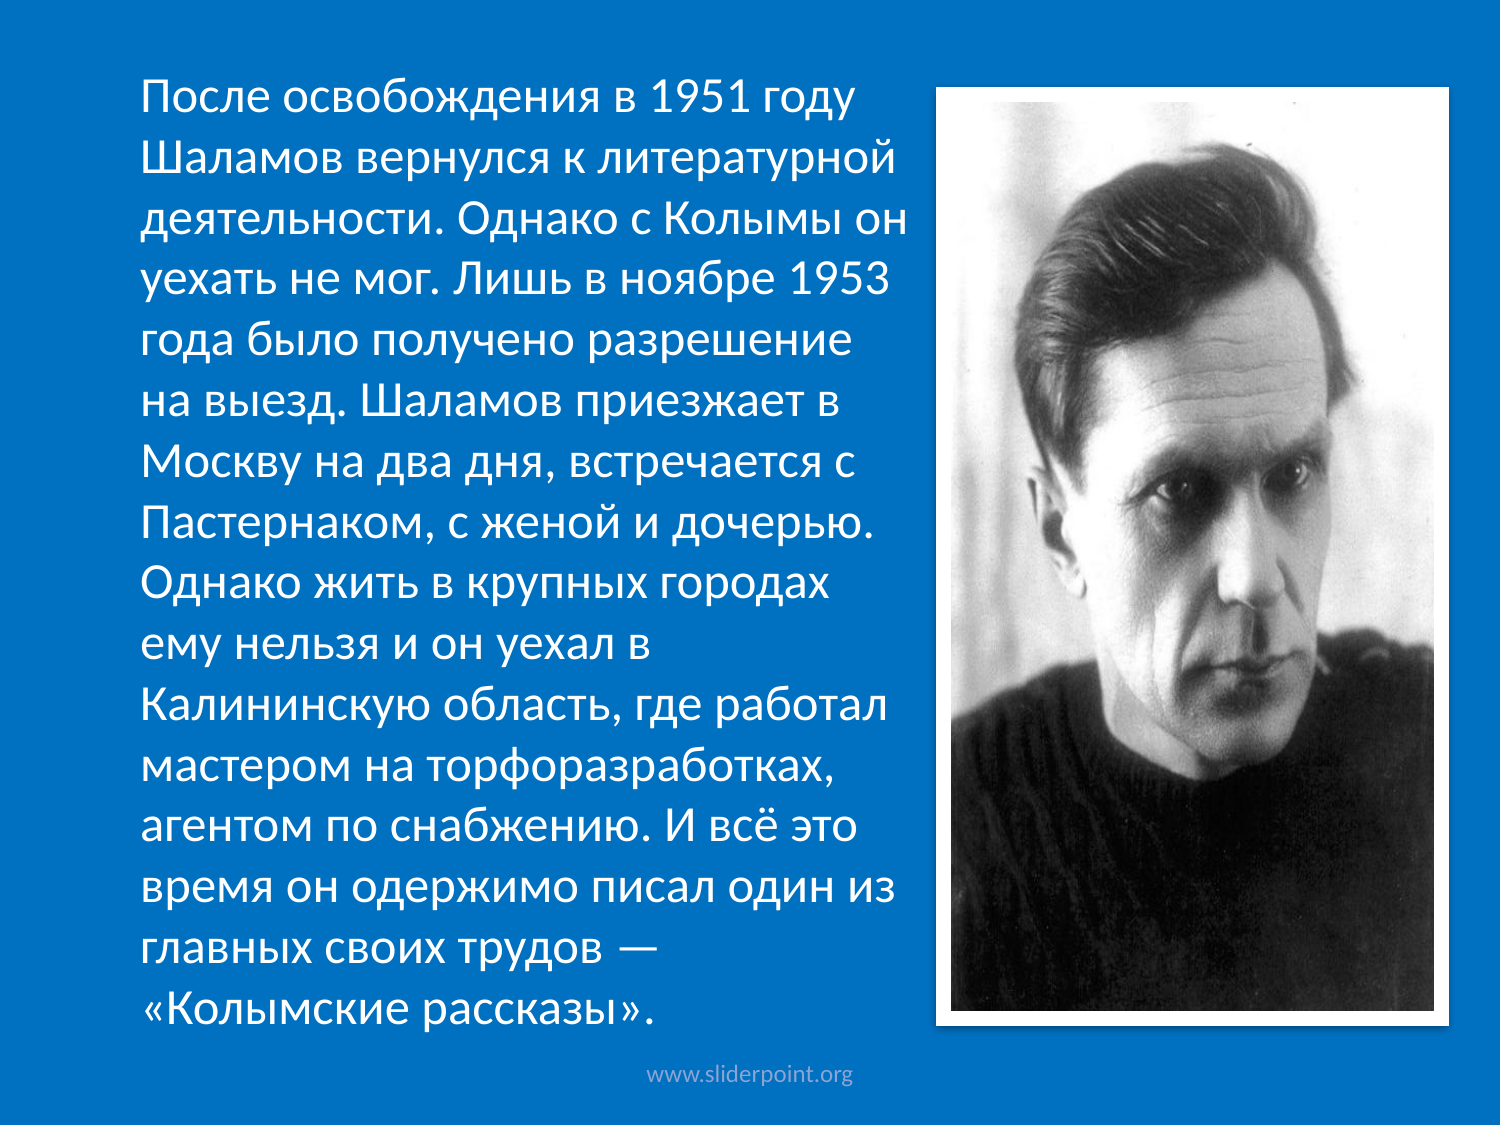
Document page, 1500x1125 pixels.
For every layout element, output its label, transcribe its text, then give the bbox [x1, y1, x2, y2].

list После освобождения в 1951 году Шаламов вернулся к литературной деятельности. Однако с Колымы он уехать не мог. Лишь в ноябре 1953 года было получено разрешение на выезд. Шаламов приезжает в Москву на два дня, встречается с Пастернаком, с женой и дочерью. Однако жить в крупных городах ему нельзя и он уехал в Калининскую область, где работал мастером на торфоразработках, агентом по снабжению. И всё это время он одержимо писал один из главных своих трудов — «Колымские рассказы». [75, 54, 928, 1094]
picture [950, 101, 1435, 1012]
footer www.sliderpoint.org [512, 1042, 988, 1103]
